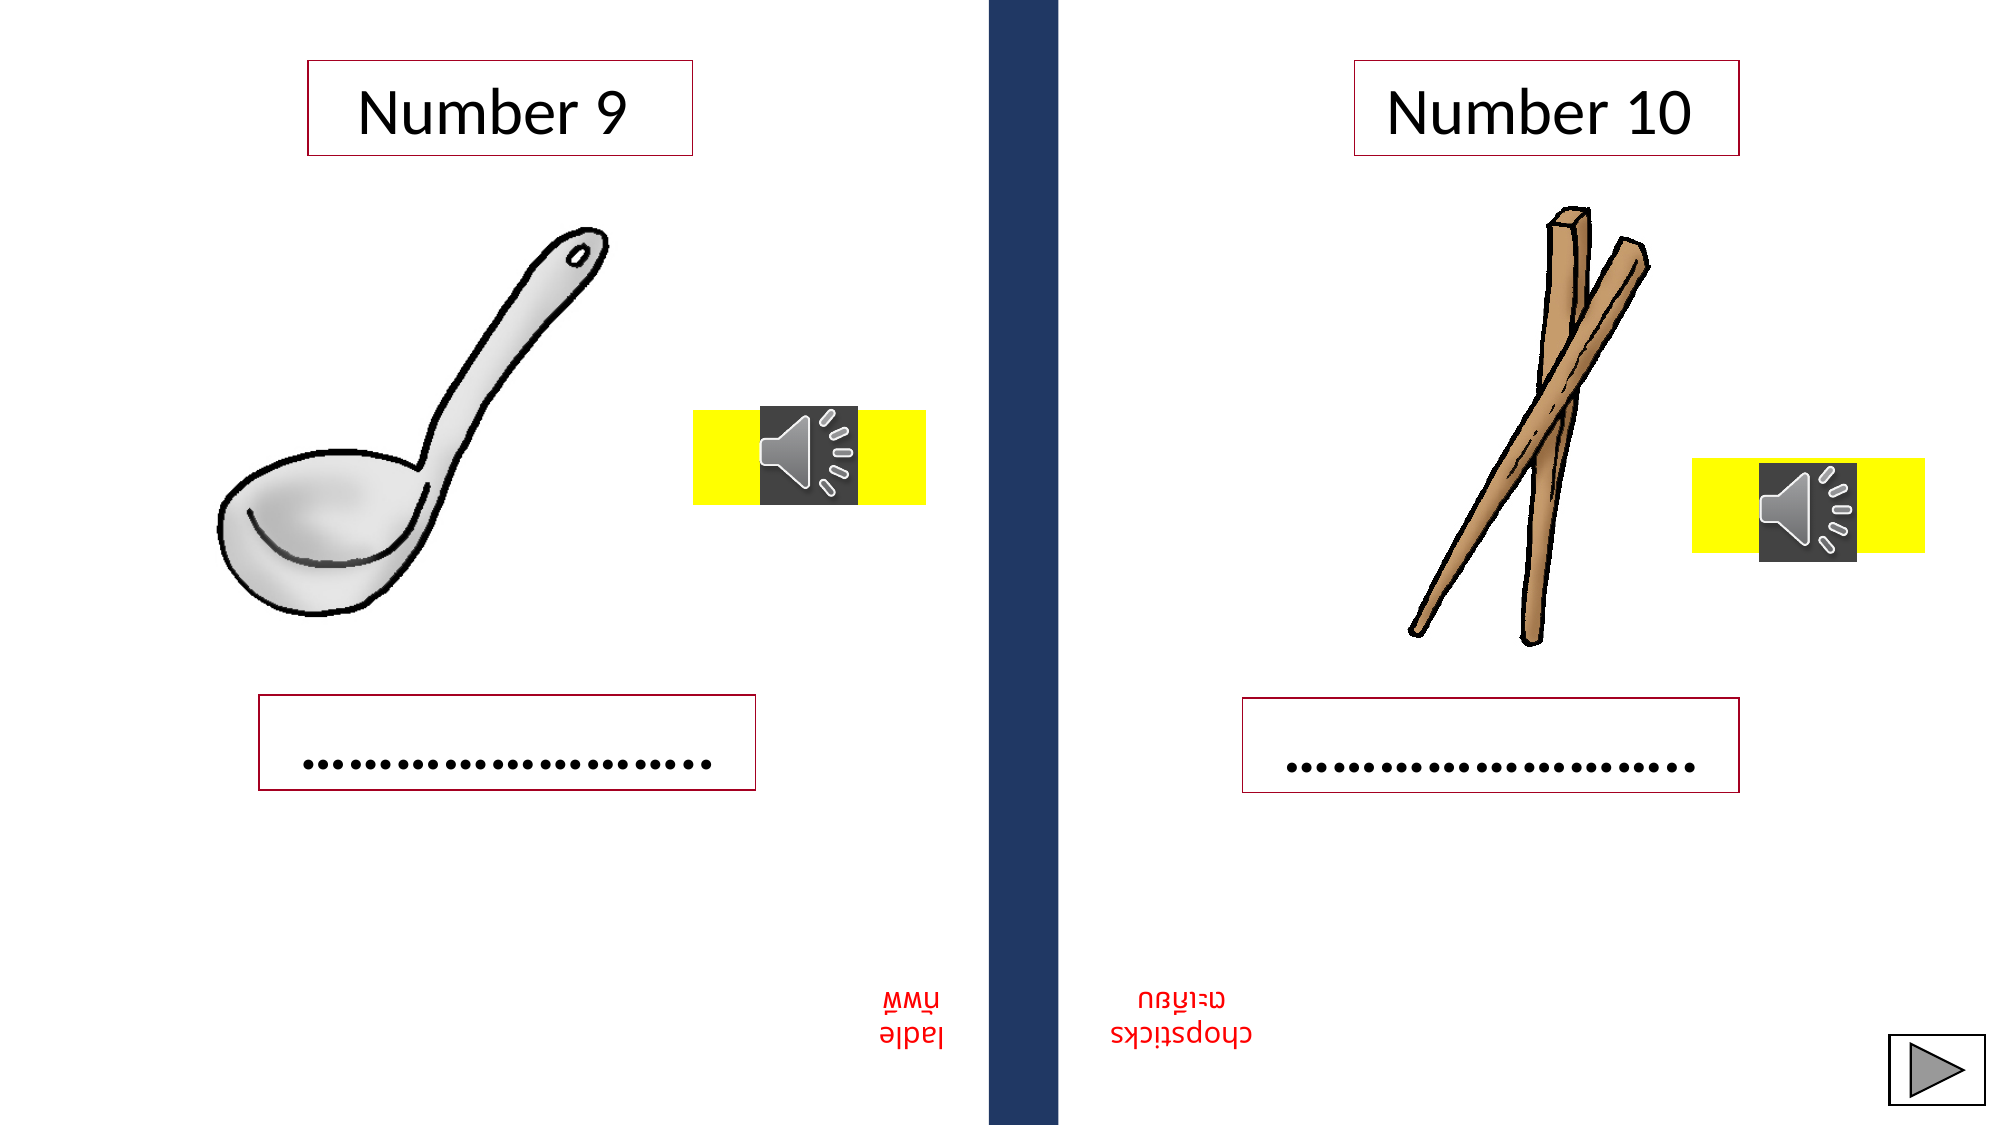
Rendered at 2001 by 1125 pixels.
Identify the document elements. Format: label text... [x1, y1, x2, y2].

picture [132, 197, 673, 655]
picture [759, 405, 860, 506]
text_box …………………….. [259, 695, 756, 790]
table_header [693, 410, 759, 505]
text_box ladle ทัพพี [859, 979, 965, 1065]
text_box Number 9 [308, 60, 693, 156]
text_box [1888, 1034, 1986, 1106]
picture [1373, 170, 1692, 670]
text_box …………………….. [1242, 697, 1739, 793]
picture [1758, 462, 1859, 563]
table_header [1692, 458, 1925, 553]
text_box chopsticks ตะเกียบ [1082, 979, 1281, 1065]
table_header [860, 410, 926, 505]
text_box Number 10 [1354, 60, 1739, 156]
text_box [988, 0, 1059, 1125]
